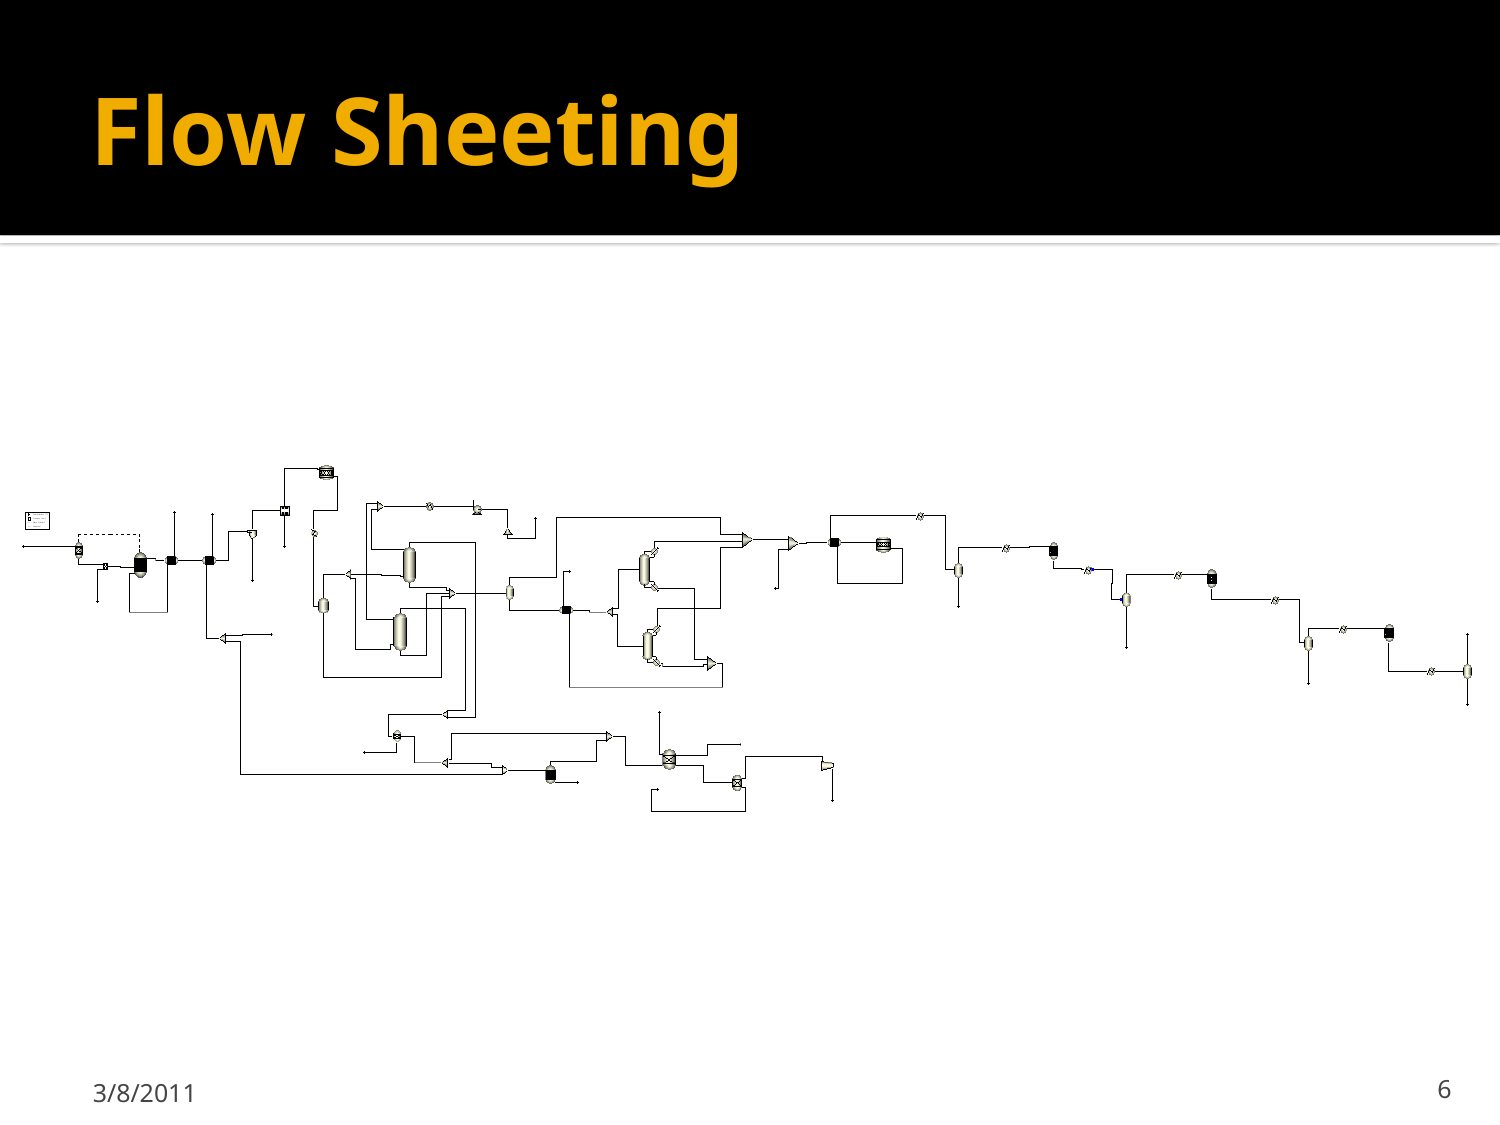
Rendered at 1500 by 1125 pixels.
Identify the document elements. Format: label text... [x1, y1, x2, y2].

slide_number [75, 1062, 425, 1108]
title Flow Sheeting [75, 25, 1425, 231]
picture [0, 387, 1482, 838]
slide_number 6 [1345, 1062, 1467, 1108]
